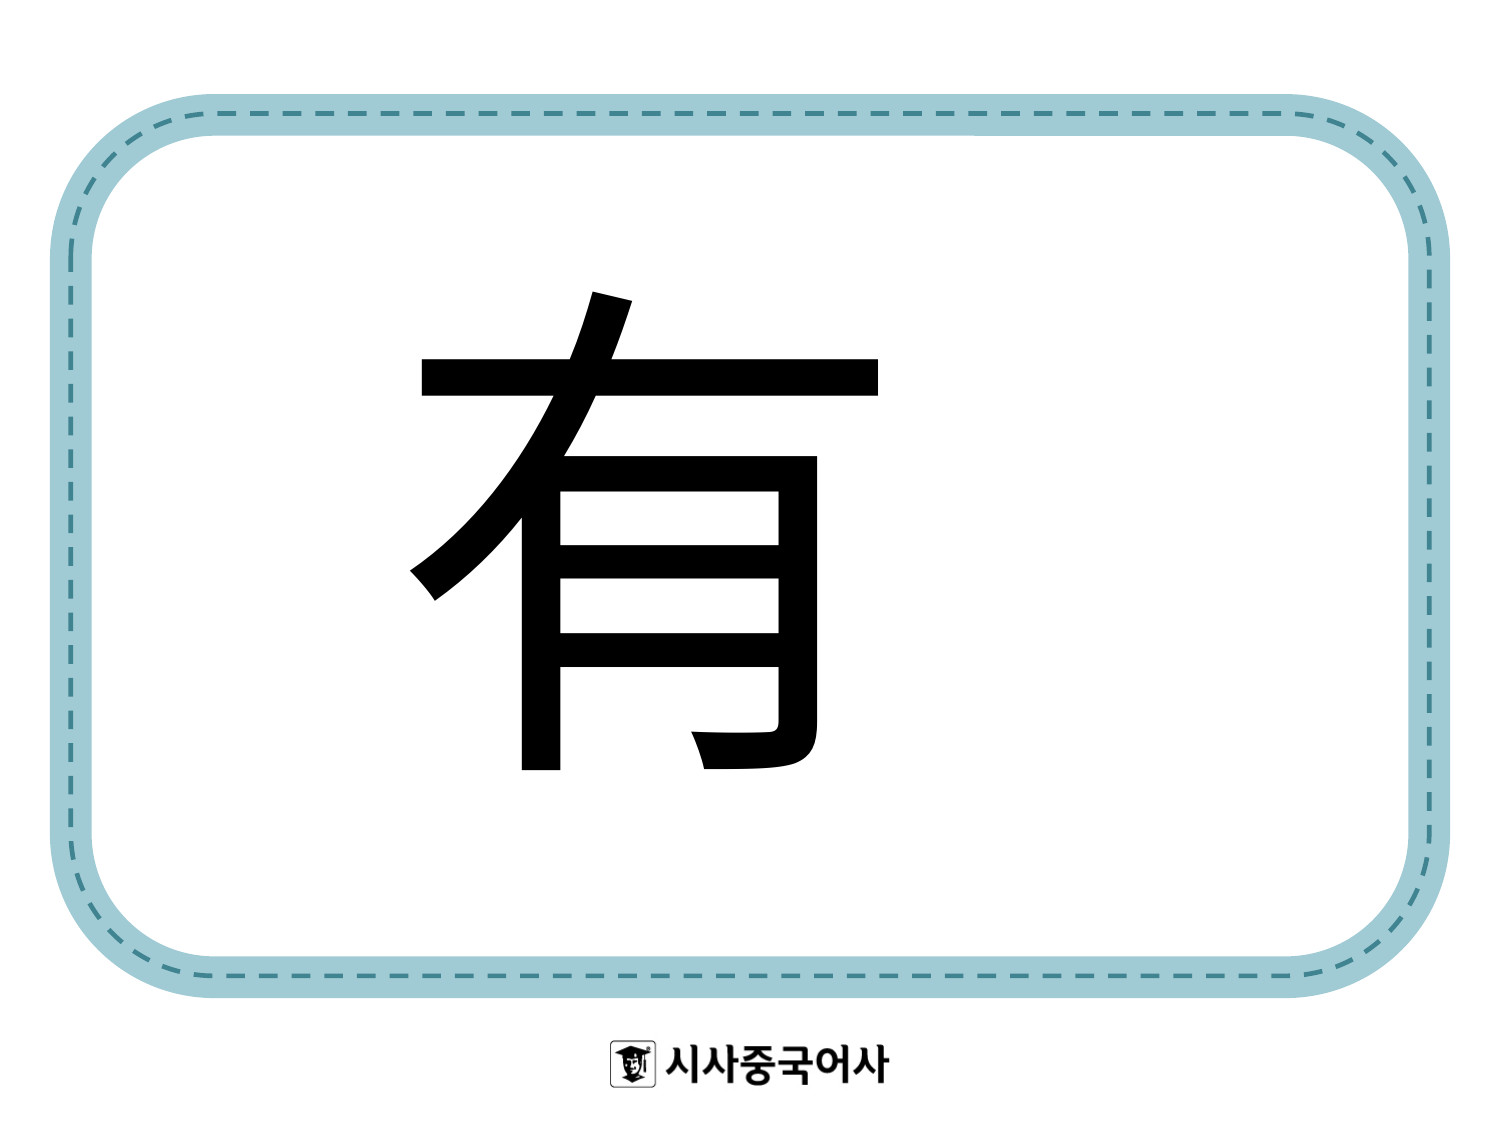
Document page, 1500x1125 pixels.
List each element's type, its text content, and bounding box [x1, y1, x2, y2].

picture [602, 1034, 898, 1094]
text_box 有 [145, 189, 1354, 853]
